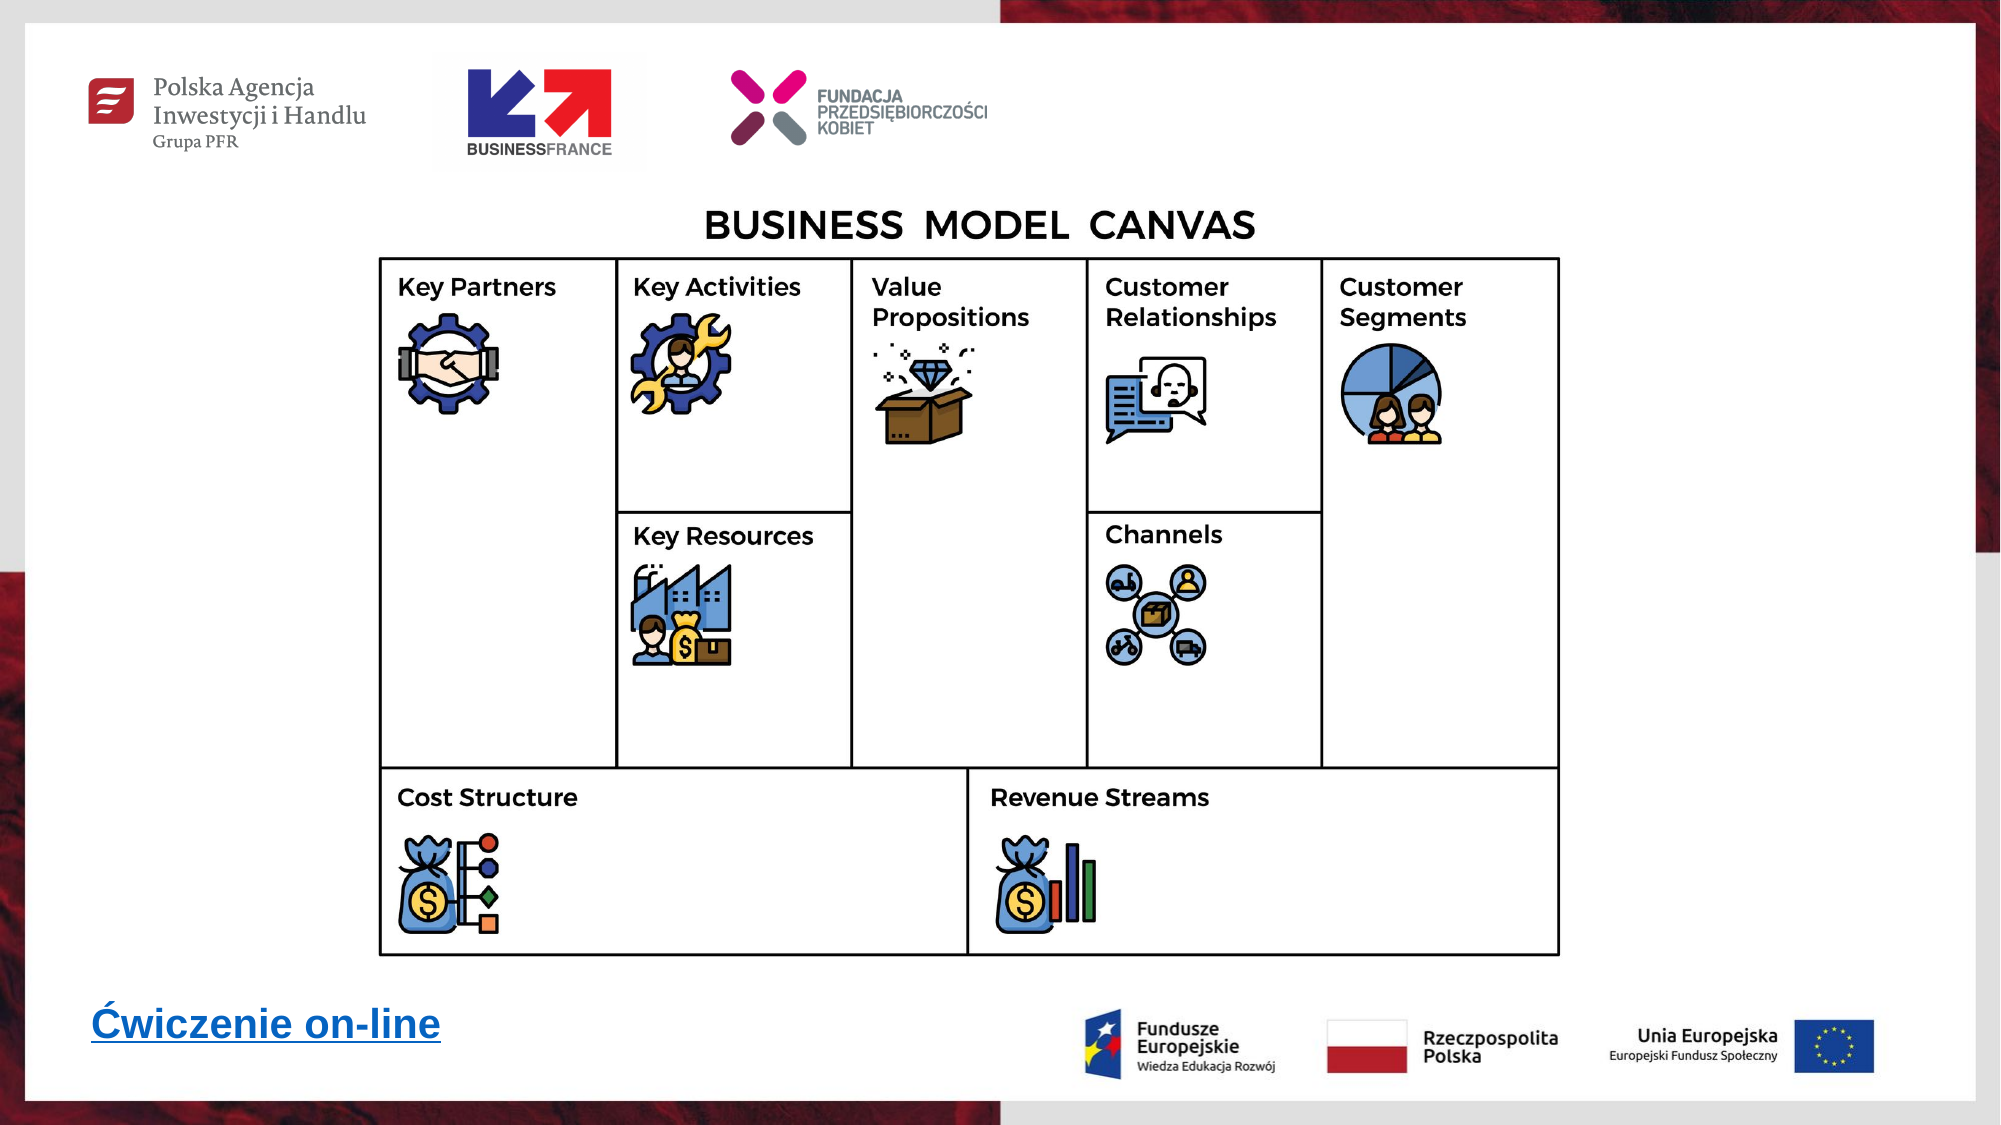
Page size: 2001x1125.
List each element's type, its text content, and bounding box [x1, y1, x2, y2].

picture [0, 0, 2001, 1125]
text_box Ćwiczenie on-line [76, 989, 942, 1055]
